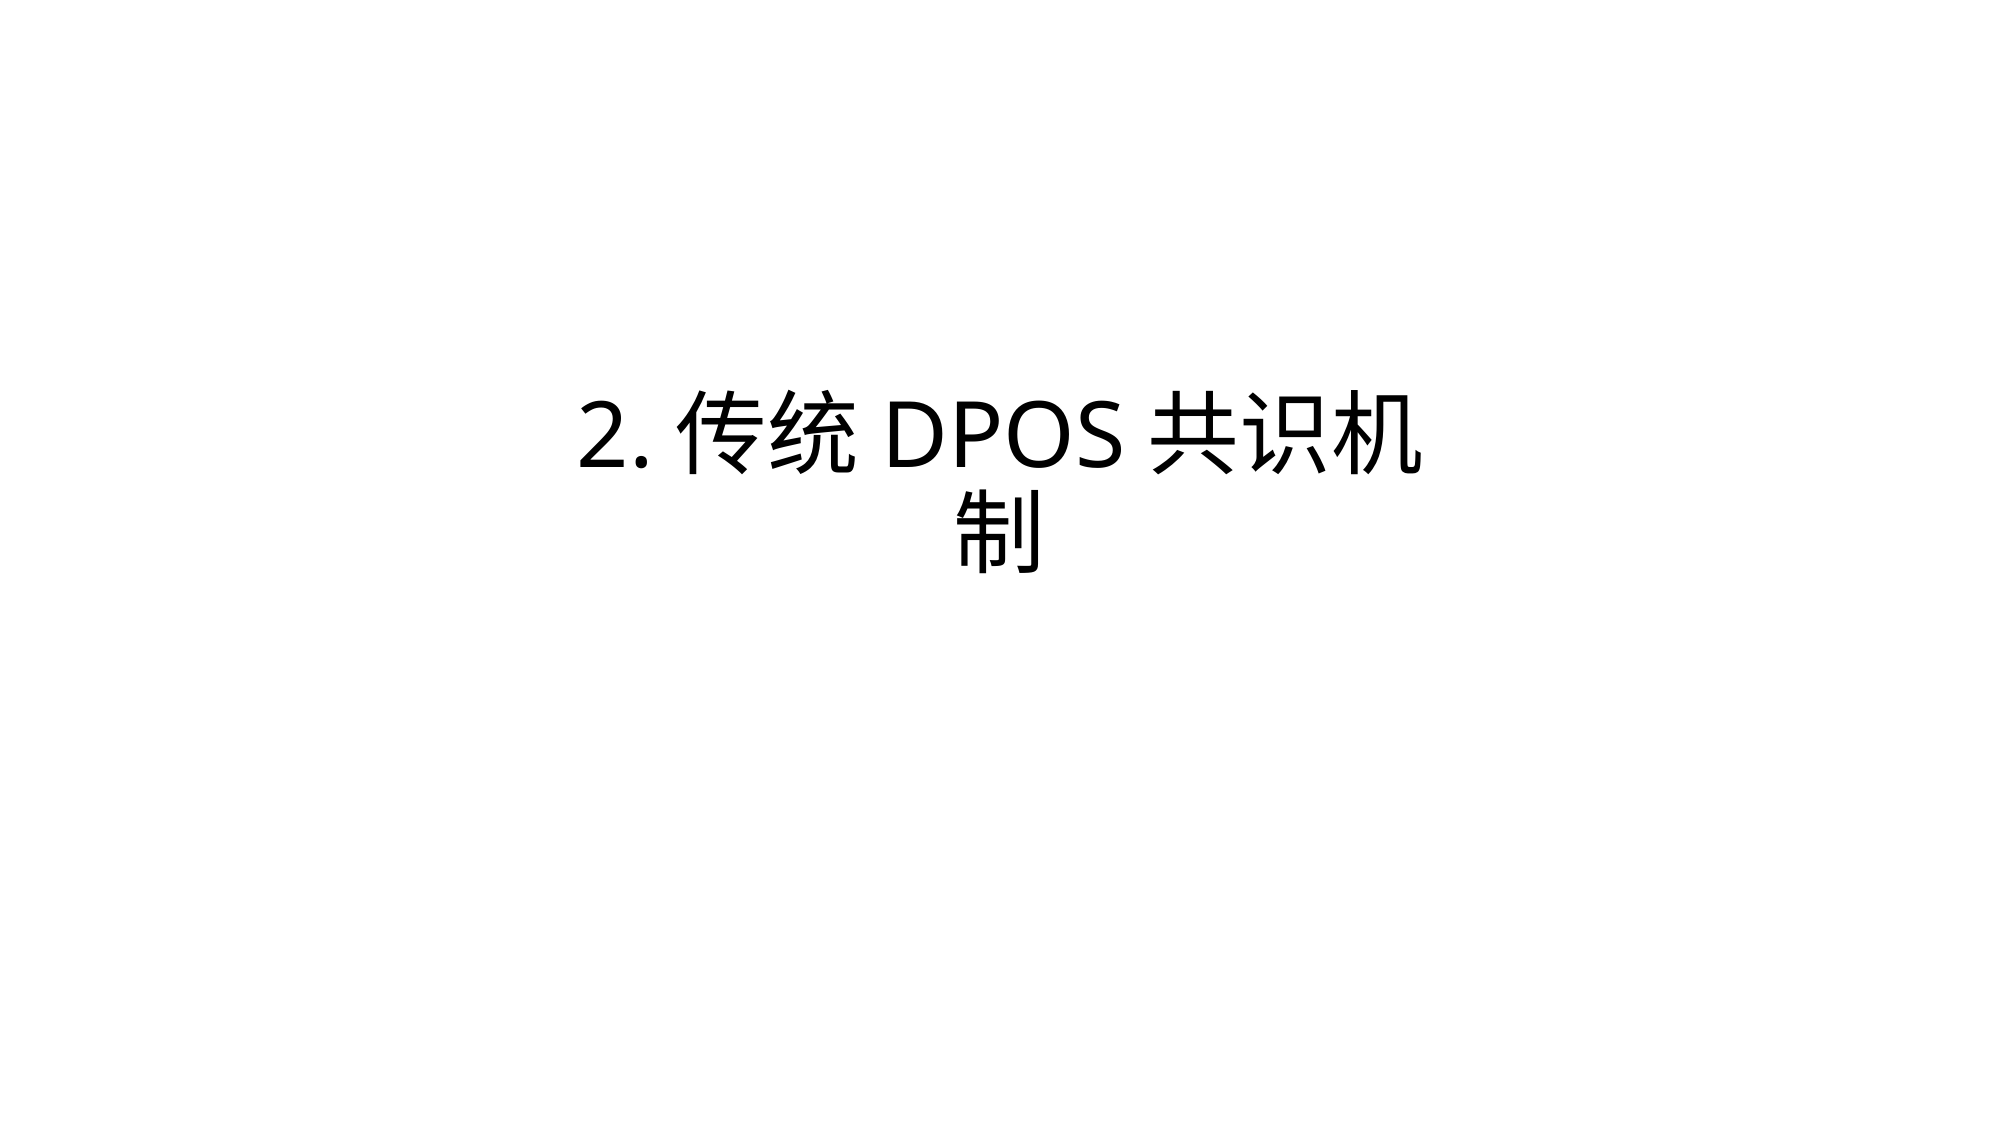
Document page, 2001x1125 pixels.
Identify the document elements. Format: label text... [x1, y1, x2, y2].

title 2.传统DPOS共识机制 [559, 378, 1441, 597]
